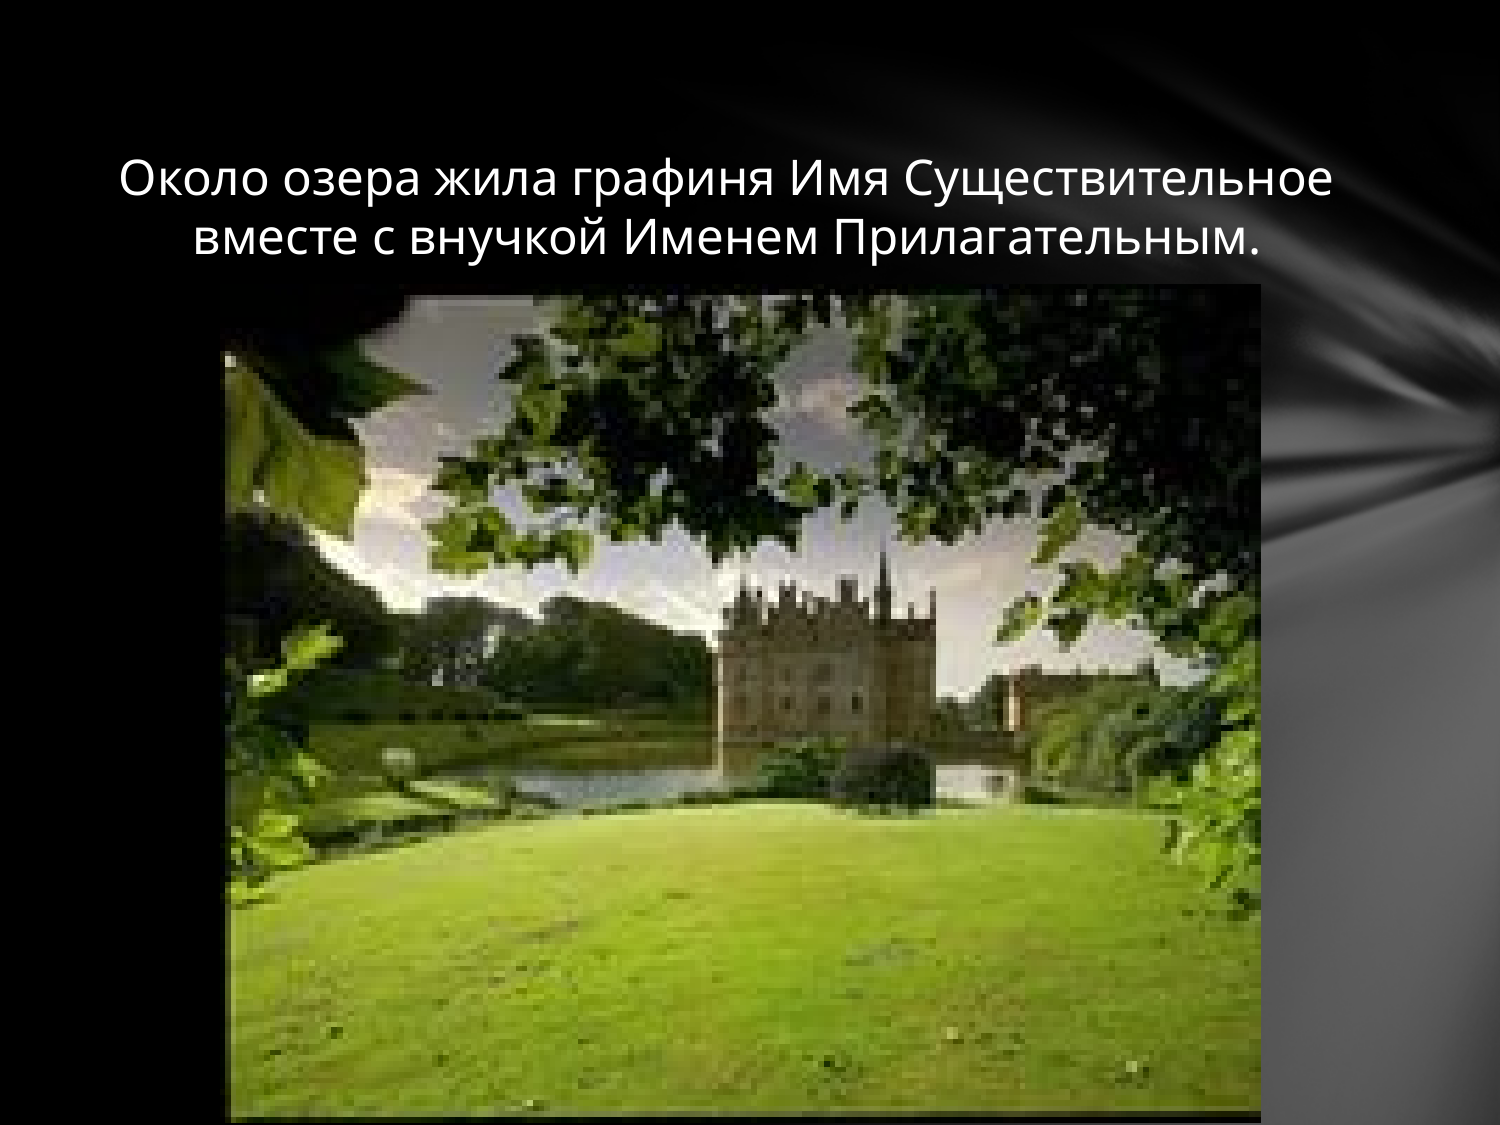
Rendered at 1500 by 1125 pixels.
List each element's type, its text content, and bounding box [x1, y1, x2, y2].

picture [220, 284, 1261, 1123]
title Около озера жила графиня Имя Существительное вместе с внучкой Именем Прилагательным. [96, 96, 1357, 272]
